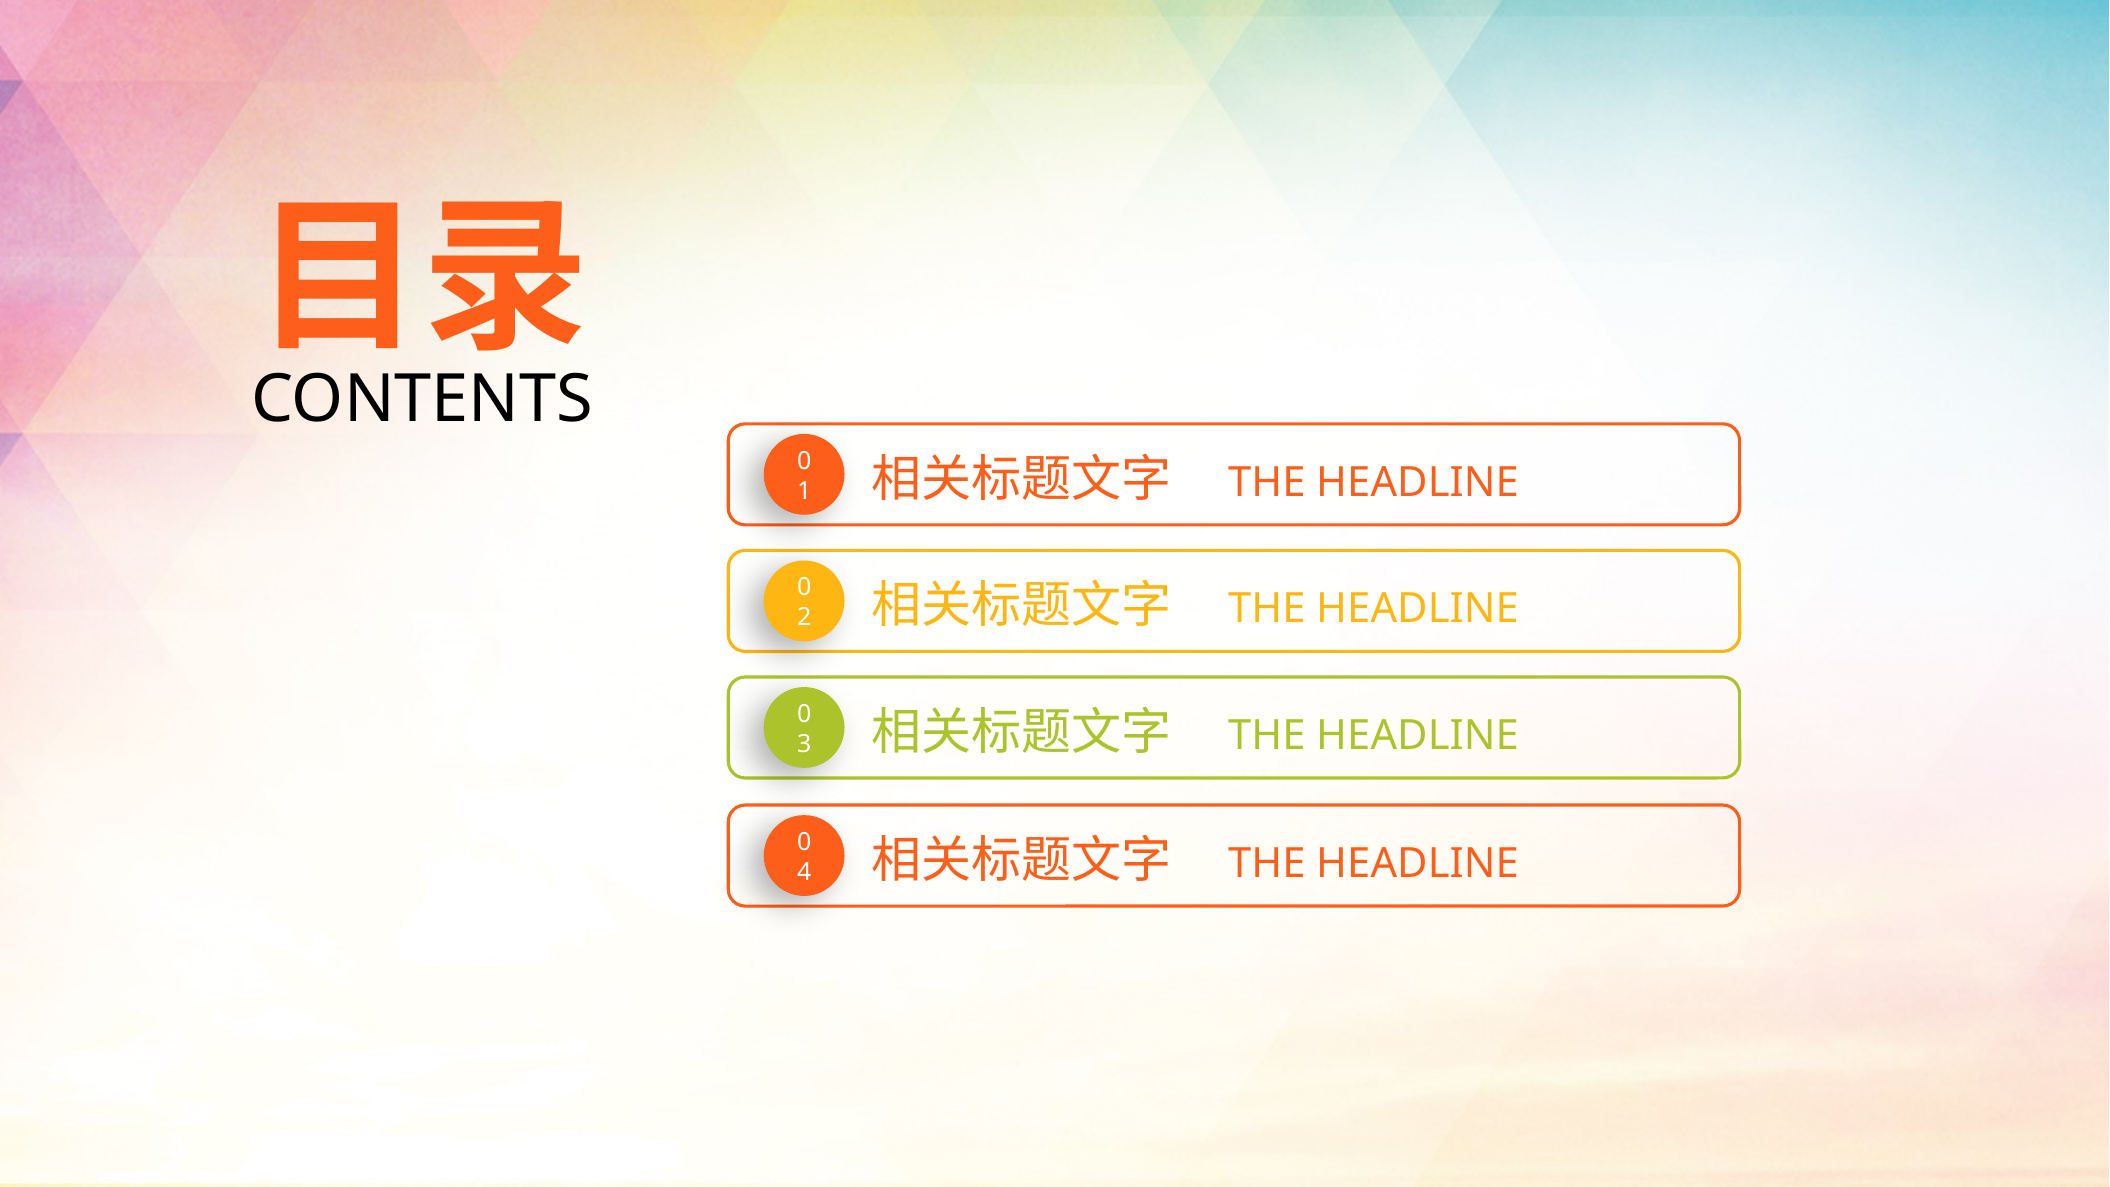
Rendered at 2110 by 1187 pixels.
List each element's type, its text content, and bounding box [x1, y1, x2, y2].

text_box 相关标题文字 THE HEADLINE [856, 692, 1534, 767]
text_box [727, 675, 1741, 780]
text_box 目录 [235, 161, 609, 331]
text_box 04 [762, 814, 846, 898]
text_box 03 [762, 686, 846, 769]
text_box [727, 804, 1741, 908]
text_box 相关标题文字 THE HEADLINE [856, 820, 1534, 895]
text_box 相关标题文字 THE HEADLINE [856, 439, 1534, 514]
text_box 01 [762, 432, 846, 516]
text_box 相关标题文字 THE HEADLINE [856, 565, 1534, 641]
text_box 02 [762, 559, 846, 643]
picture [0, 0, 2109, 1187]
text_box contents [217, 331, 628, 443]
text_box [727, 549, 1741, 653]
text_box [727, 422, 1741, 526]
